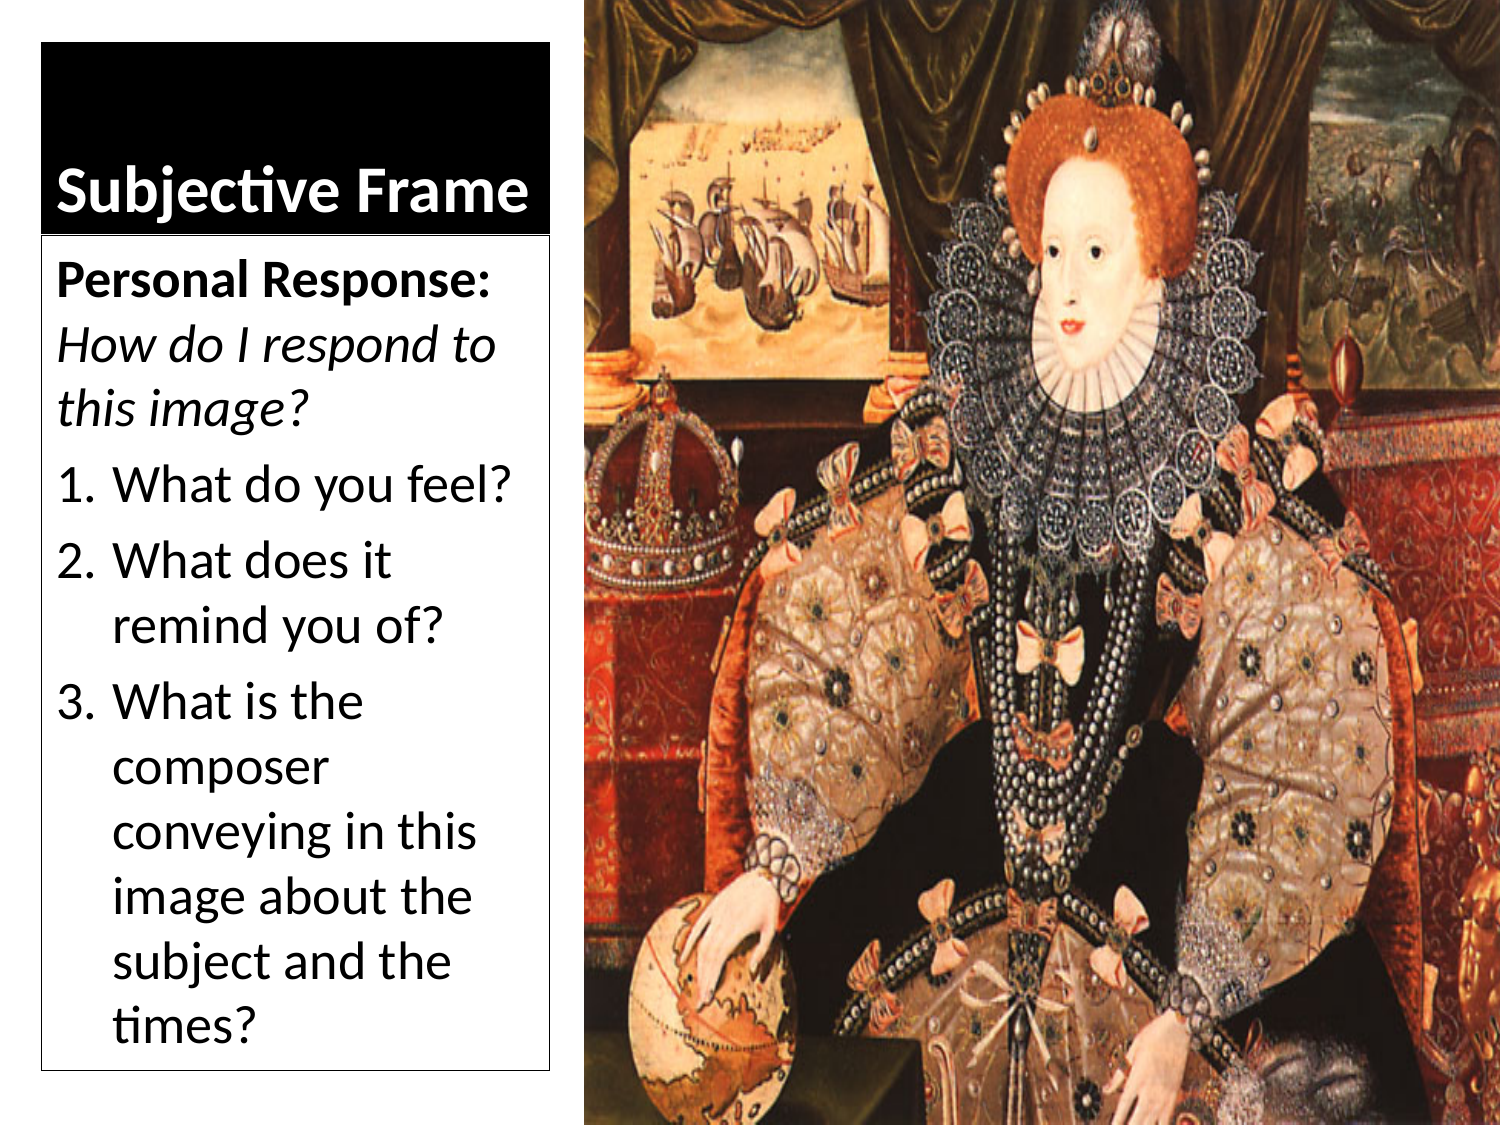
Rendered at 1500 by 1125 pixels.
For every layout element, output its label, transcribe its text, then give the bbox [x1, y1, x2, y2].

list Personal Response: How do I respond to this image? What do you feel? What does it remind you of? What is the composer conveying in this image about the subject and the times? [41, 235, 550, 1071]
title Subjective Frame [41, 42, 550, 234]
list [584, 0, 1500, 1125]
